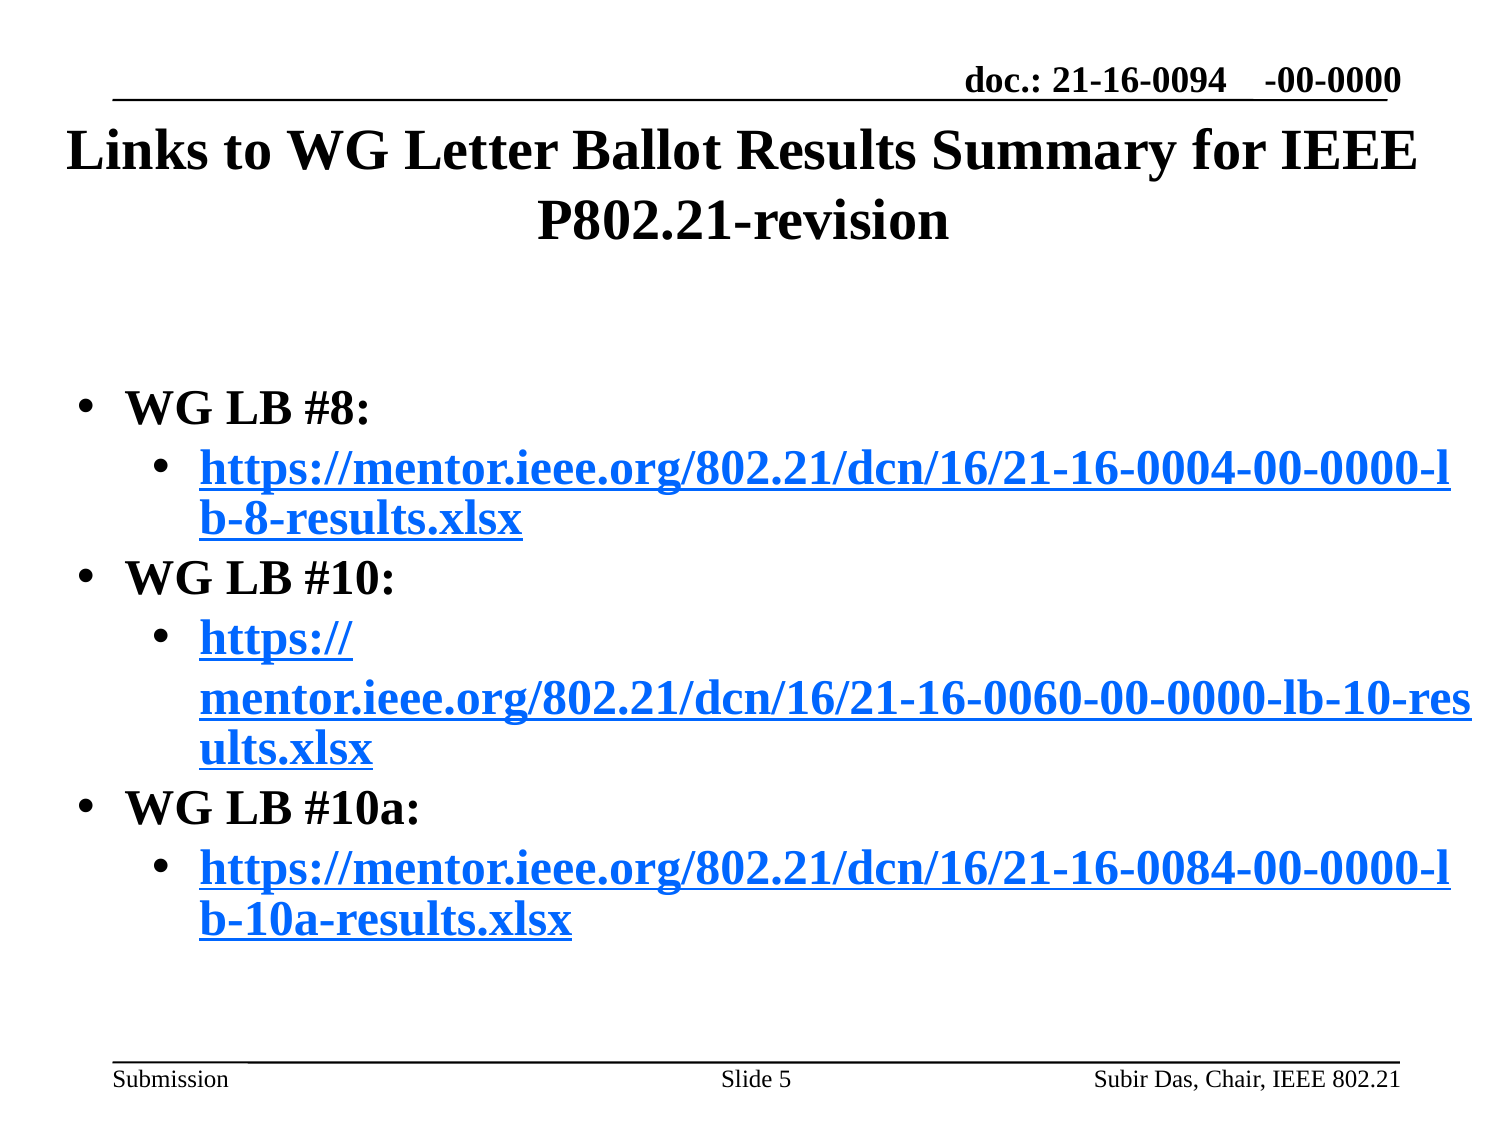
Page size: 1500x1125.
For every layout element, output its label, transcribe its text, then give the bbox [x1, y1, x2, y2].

footer Subir Das, Chair, IEEE 802.21 [1089, 1061, 1402, 1093]
text_box Slide 5 [675, 1062, 838, 1093]
title Links to WG Letter Ballot Results Summary for IEEE P802.21-revision [37, 124, 1451, 238]
text_box WG LB #8: https://mentor.ieee.org/802.21/dcn/16/21-16-0004-00-0000-lb-8-results.xlsx WG LB #10: https://mentor.ieee.org/802.21/dcn/16/21-16-0060-00-0000-lb-10-results.xlsx WG LB #10a: https://mentor.ieee.org/802.21/dcn/16/21-16-0084-00-0000-lb-10a-results.xlsx [62, 337, 1488, 803]
